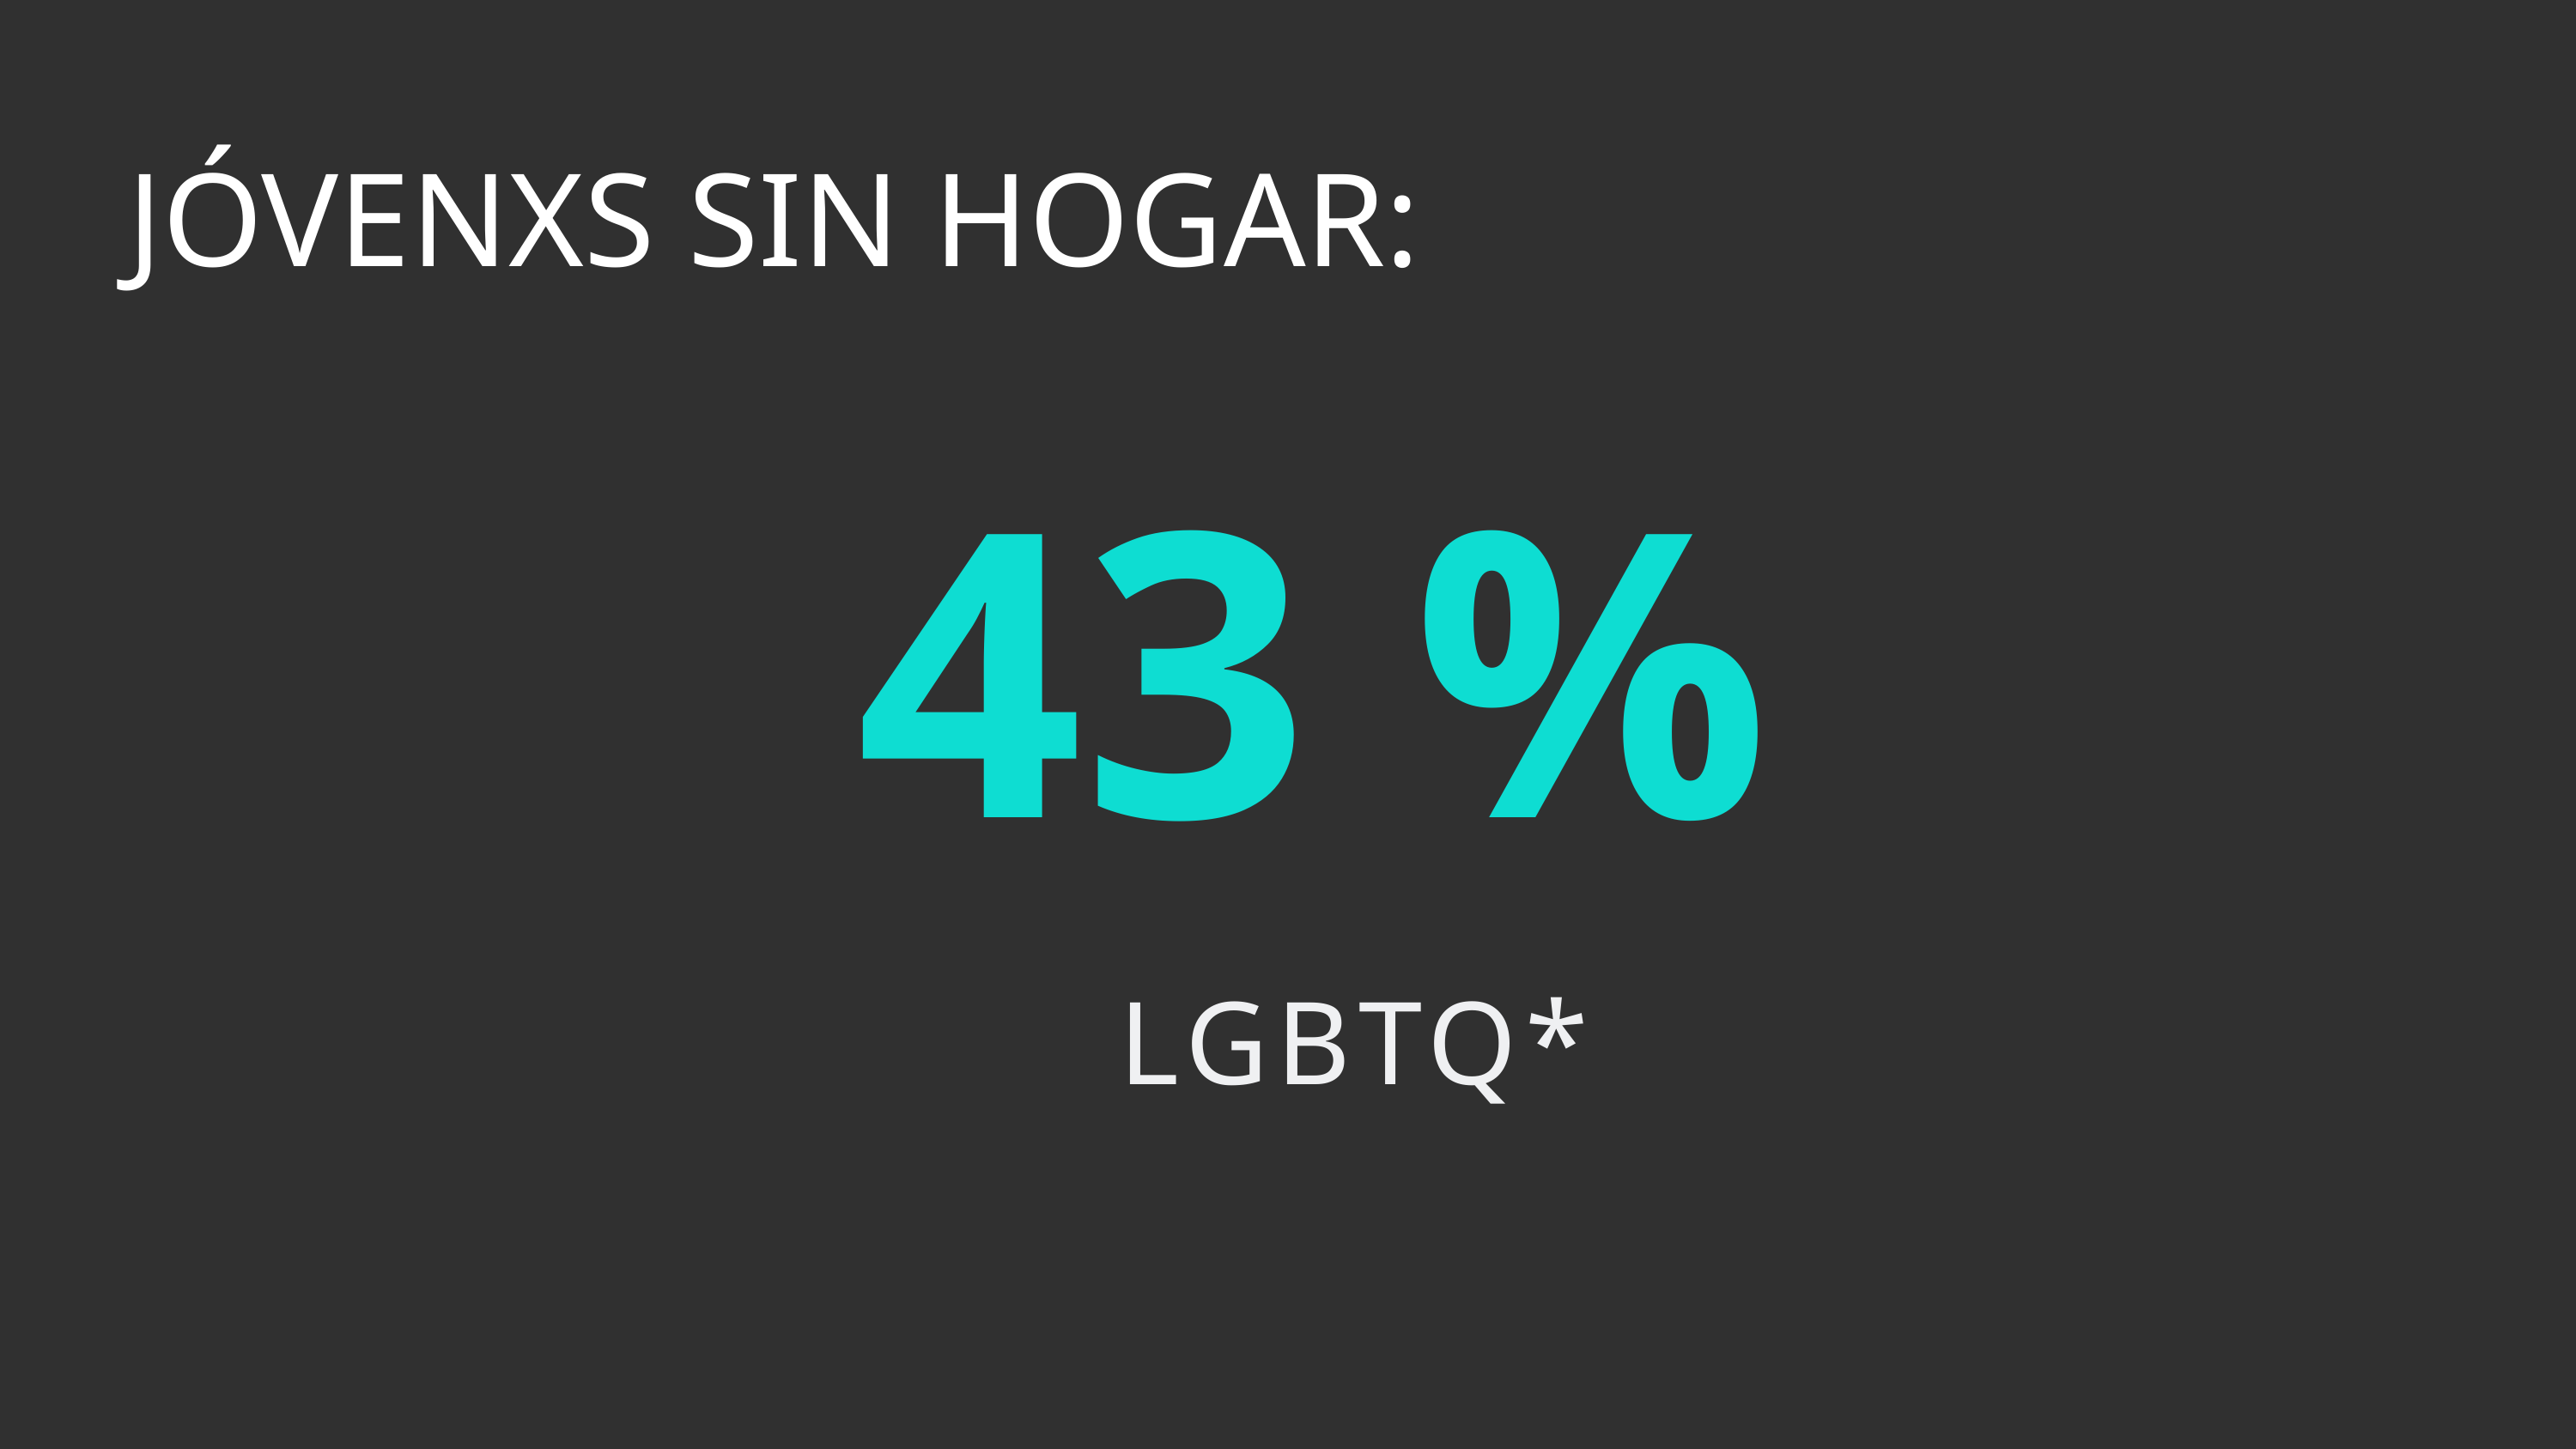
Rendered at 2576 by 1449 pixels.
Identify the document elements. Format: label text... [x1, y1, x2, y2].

text_box LGBTQ* [643, 981, 2065, 1108]
text_box 43 % [856, 572, 1771, 897]
text_box JÓVENXS SIN HOGAR: [127, 163, 2414, 293]
